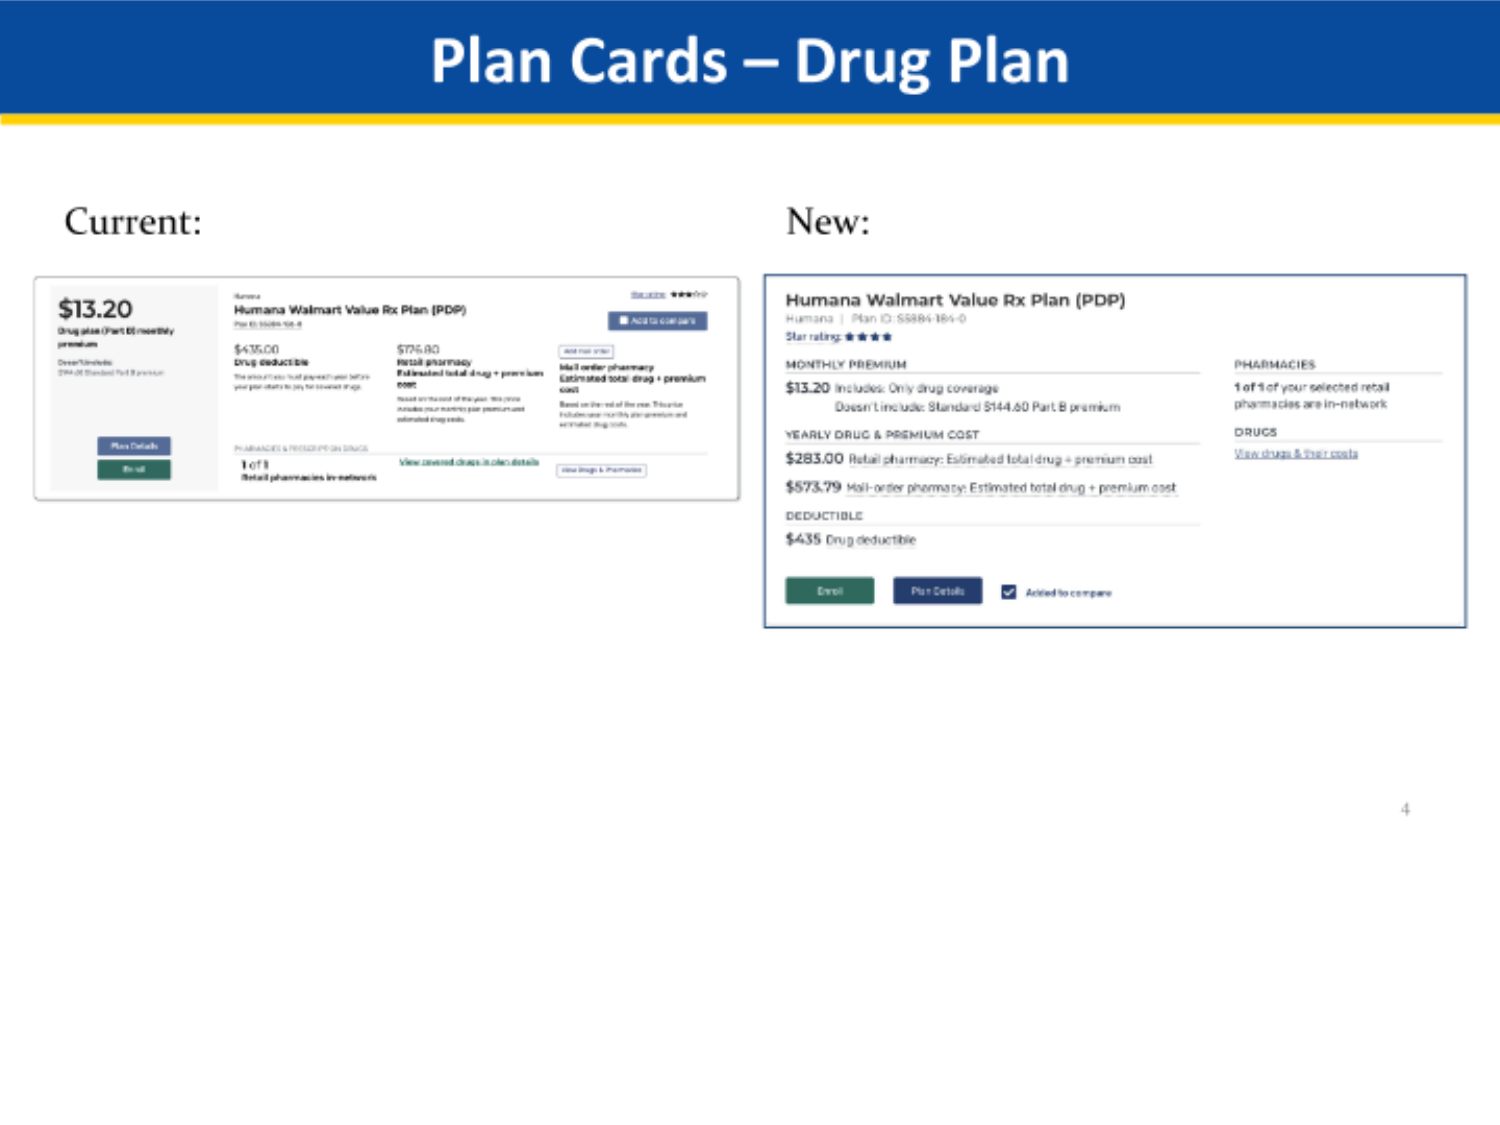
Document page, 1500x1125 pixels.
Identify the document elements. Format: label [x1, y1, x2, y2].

picture [0, 0, 1500, 844]
